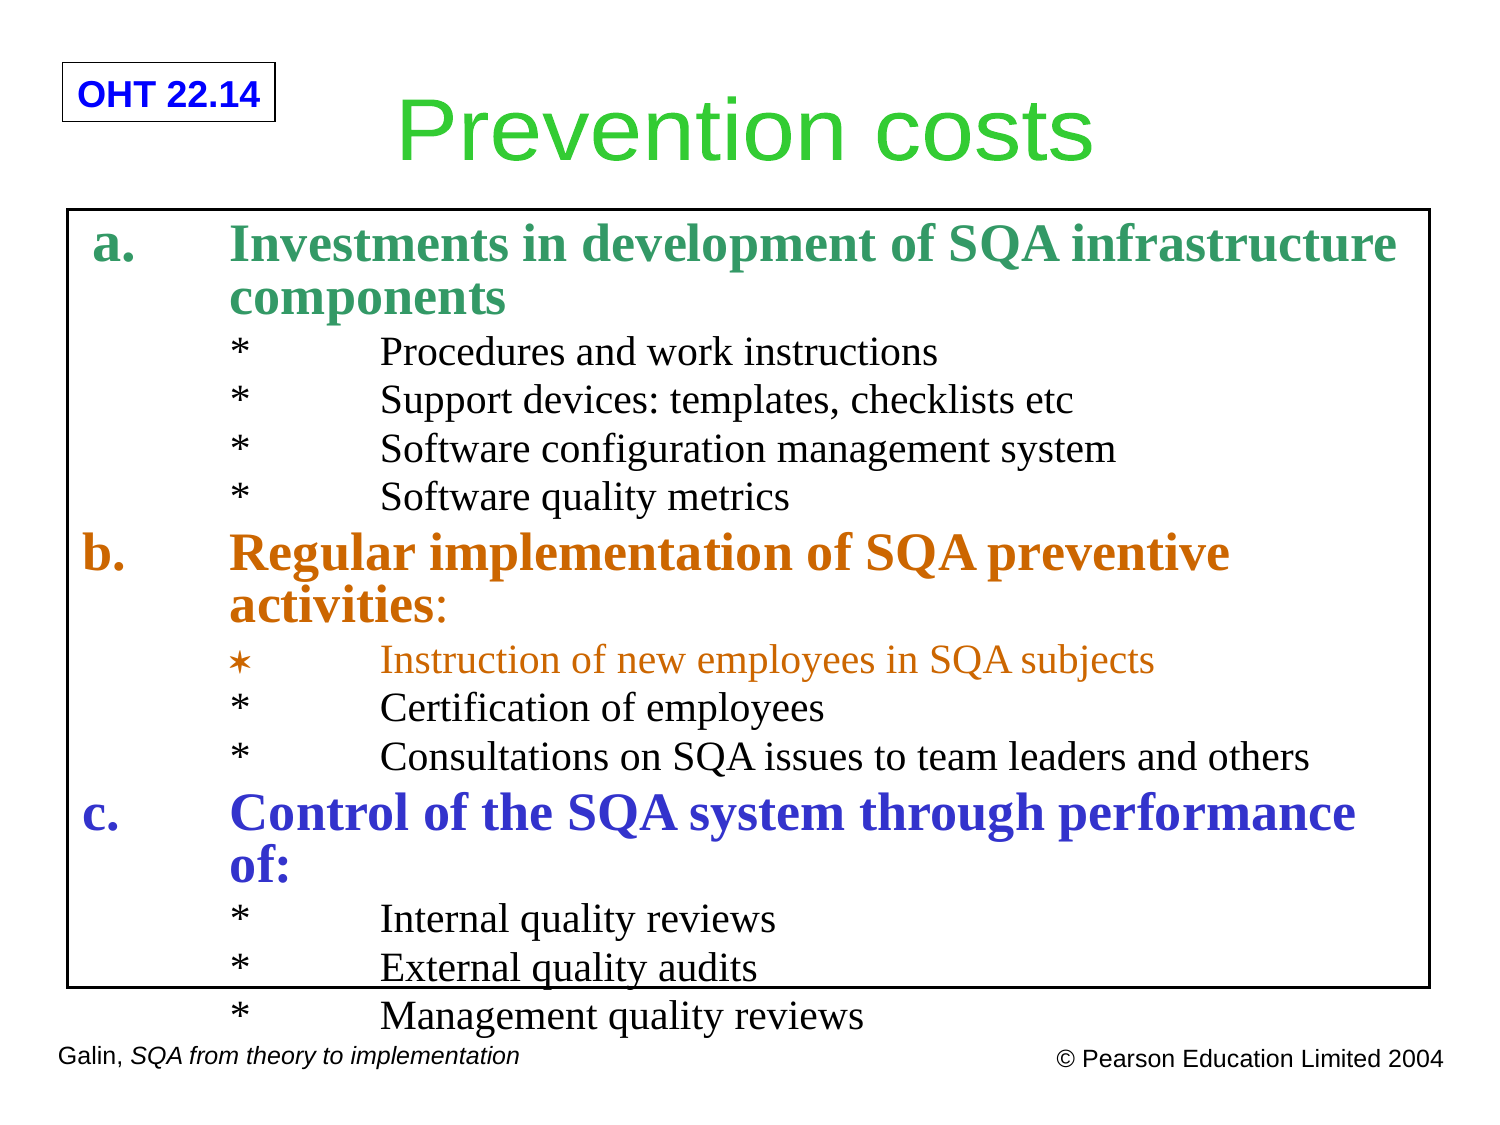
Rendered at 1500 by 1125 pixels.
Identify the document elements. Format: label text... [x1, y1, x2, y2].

list a. Investments in development of SQA infrastructure components * Procedures and work instructions * Support devices: templates, checklists etc * Software configuration management system * Software quality metrics b. Regular implementation of SQA preventive activities: * Instruction of new employees in SQA subjects * Certification of employees * Consultations on SQA issues to team leaders and others c. Control of the SQA system through performance of: * Internal quality reviews * External quality audits * Management quality reviews [66, 209, 1430, 988]
